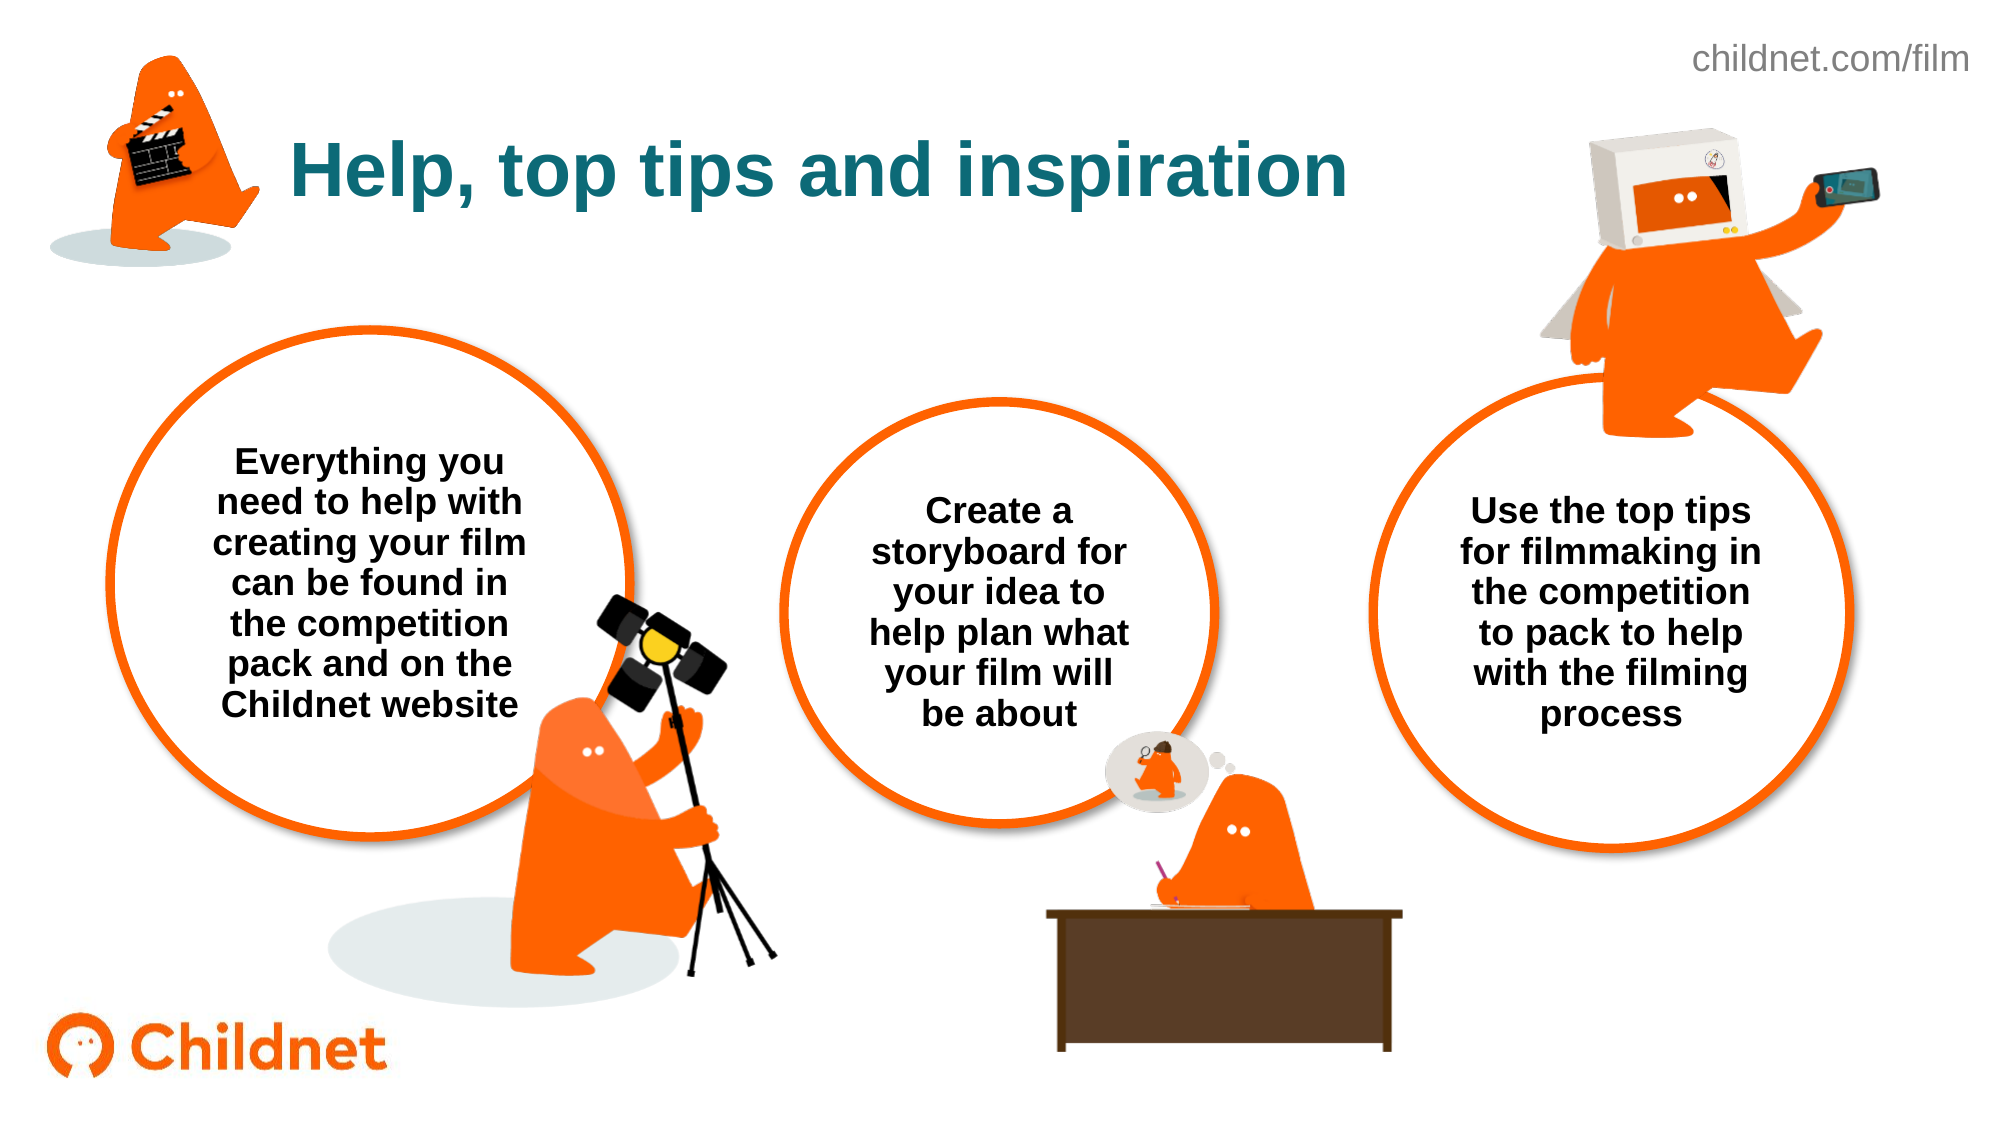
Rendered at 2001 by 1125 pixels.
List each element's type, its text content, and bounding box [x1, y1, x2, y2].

text_box Create a storyboard for your idea to help plan what your film will be about [789, 400, 1216, 693]
picture [1377, 84, 2000, 461]
picture [0, 562, 1549, 1125]
title Help, top tips and inspiration [308, 62, 1874, 281]
text_box Use the top tips for filmmaking in the competition to pack to help with the filming process [1372, 461, 1851, 850]
picture [30, 43, 308, 281]
text_box Everything you need to help with creating your film can be found in the competition pack and on the Childnet website [109, 328, 630, 757]
